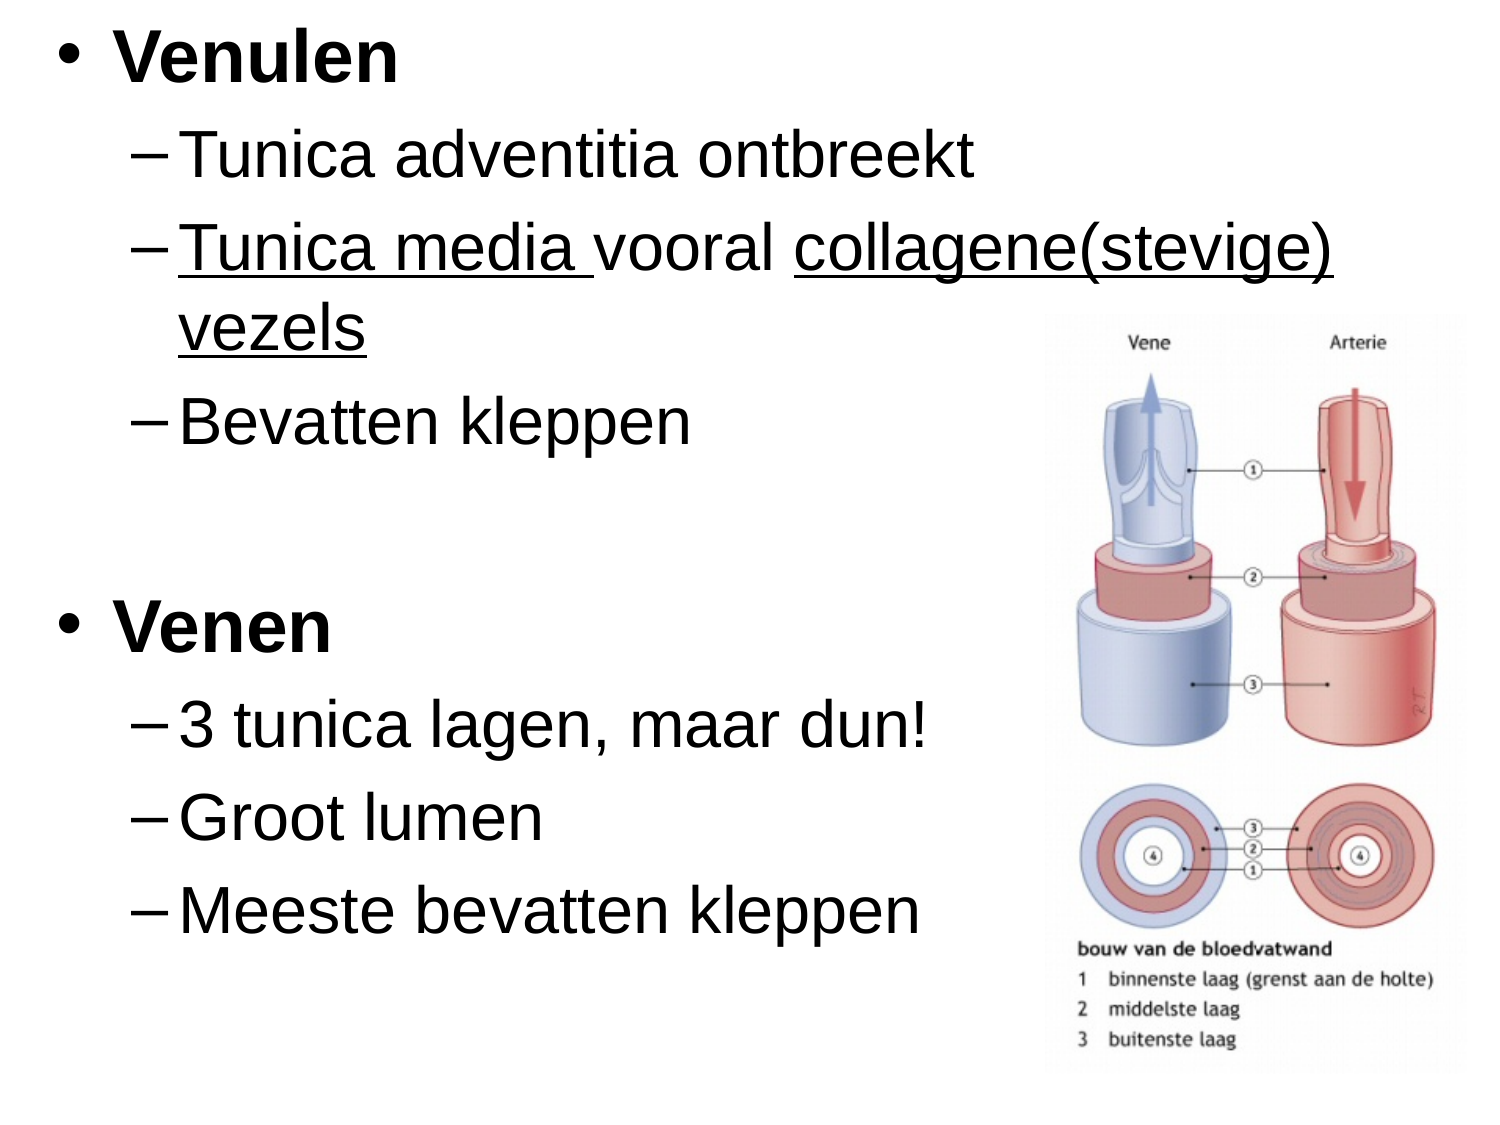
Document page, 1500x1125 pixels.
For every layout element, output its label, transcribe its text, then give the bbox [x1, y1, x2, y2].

list Venulen Tunica adventitia ontbreekt Tunica media vooral collagene(stevige) vezels Bevatten kleppen Venen 3 tunica lagen, maar dun! Groot lumen Meeste bevatten kleppen [40, 0, 1500, 1107]
picture [1045, 314, 1468, 1075]
